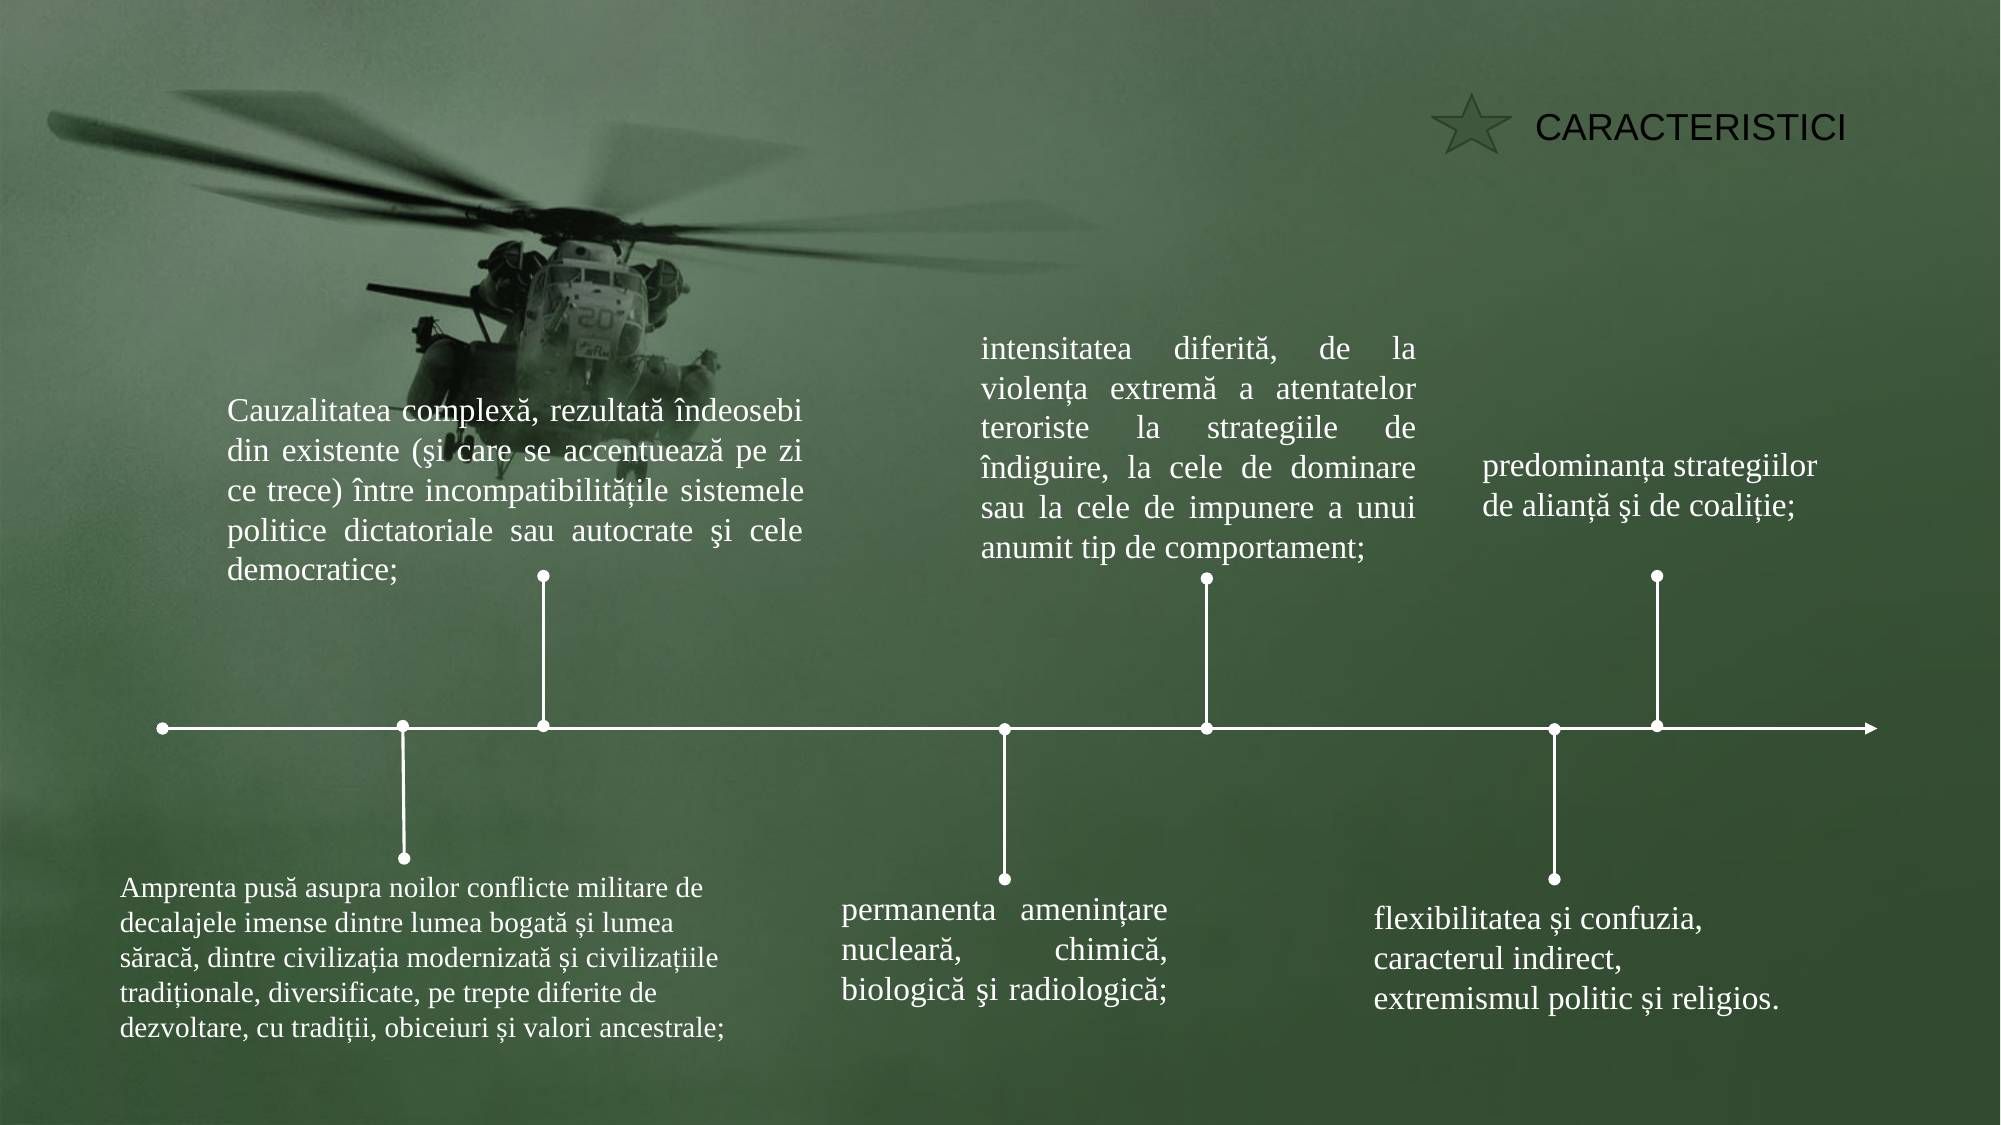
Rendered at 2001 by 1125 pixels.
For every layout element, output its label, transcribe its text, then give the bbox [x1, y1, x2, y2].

picture [0, 0, 2001, 1125]
text_box flexibilitatea și confuzia, caracterul indirect, extremismul politic și religios. [1358, 888, 1801, 1024]
text_box Cauzalitatea complexă, rezultată îndeosebi din existente (şi care se accentuează pe zi ce trece) între incompatibilitățile sistemele politice dictatoriale sau autocrate şi cele democratice; [212, 380, 820, 595]
text_box intensitatea diferită, de la violența extremă a atentatelor teroriste la strategiile de îndiguire, la cele de dominare sau la cele de impunere a unui anumit tip de comportament; [966, 318, 1432, 573]
text_box Amprenta pusă asupra noilor conflicte militare de decalajele imense dintre lumea bogată și lumea săracă, dintre civilizația modernizată și civilizațiile tradiționale, diversificate, pe trepte diferite de dezvoltare, cu tradiții, obiceiuri și valori ancestrale; [105, 861, 744, 1051]
text_box permanenta amenințare nucleară, chimică, biologică şi radiologică; [826, 880, 1184, 1015]
text_box CARACTERISTICI [1520, 95, 1863, 155]
text_box predominanța strategiilor de alianță şi de coaliție; [1467, 436, 1847, 531]
text_box [1431, 92, 1513, 155]
